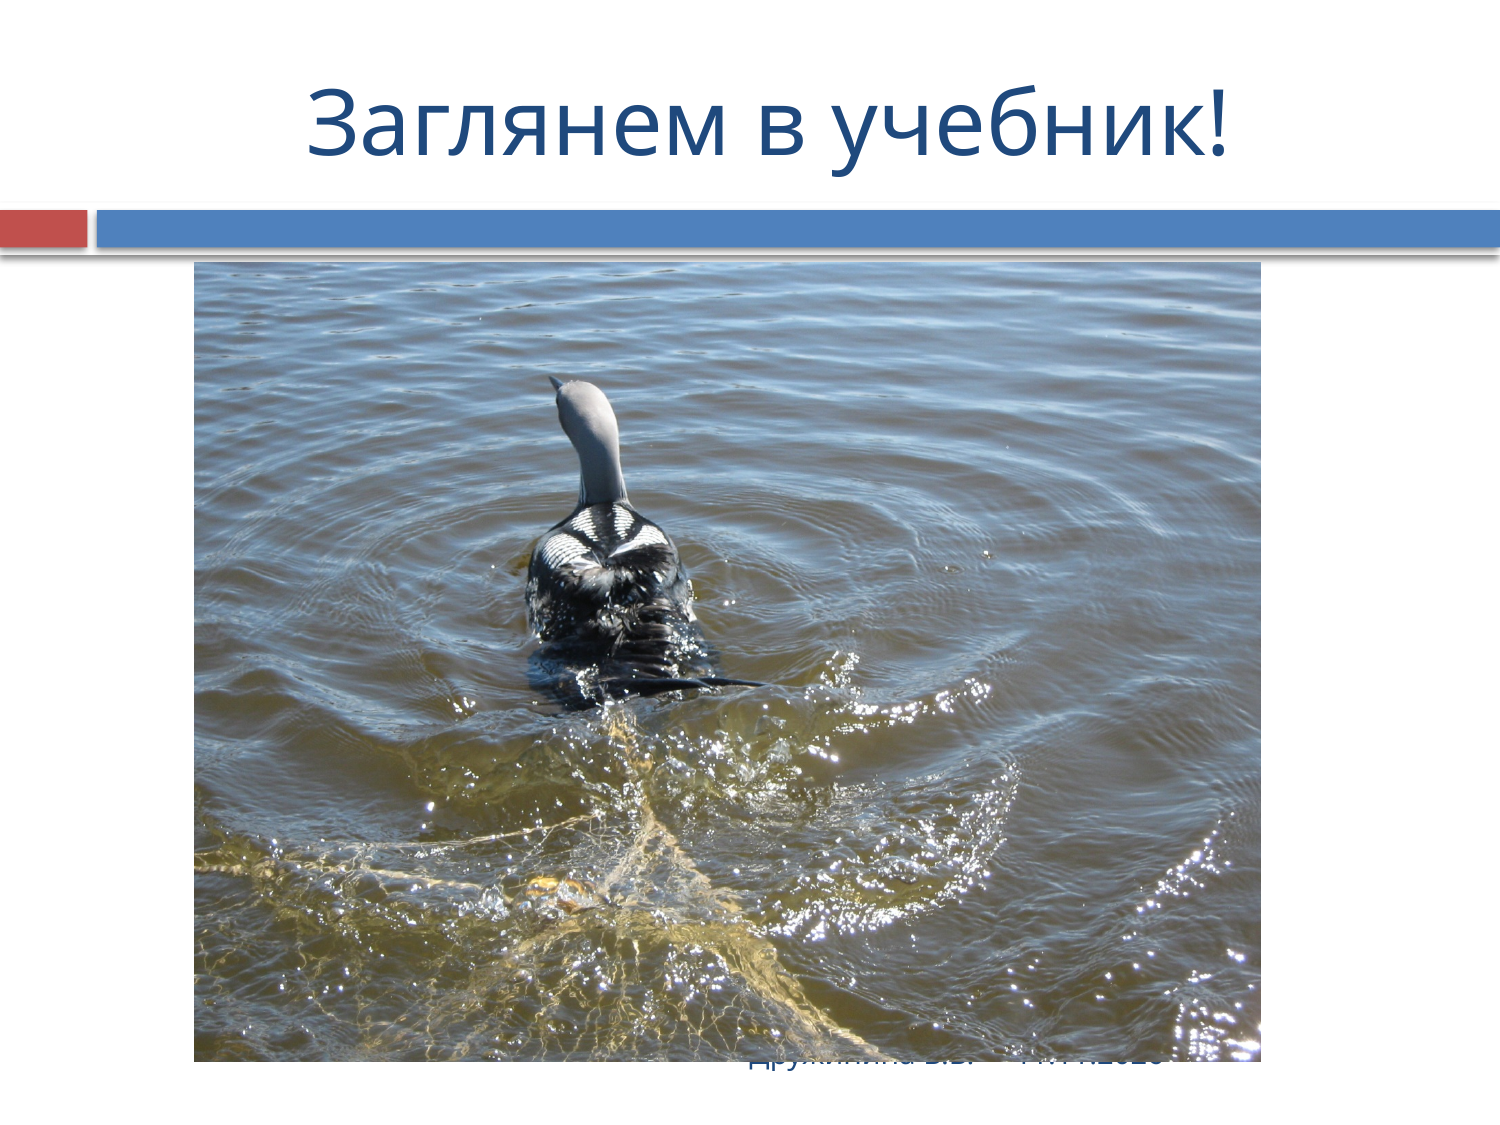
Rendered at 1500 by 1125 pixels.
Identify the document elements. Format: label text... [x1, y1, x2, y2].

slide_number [999, 1025, 1438, 1085]
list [194, 262, 1262, 1063]
title Заглянем в учебник! [100, 37, 1438, 200]
footer Дружинина В.В. [99, 1024, 990, 1085]
